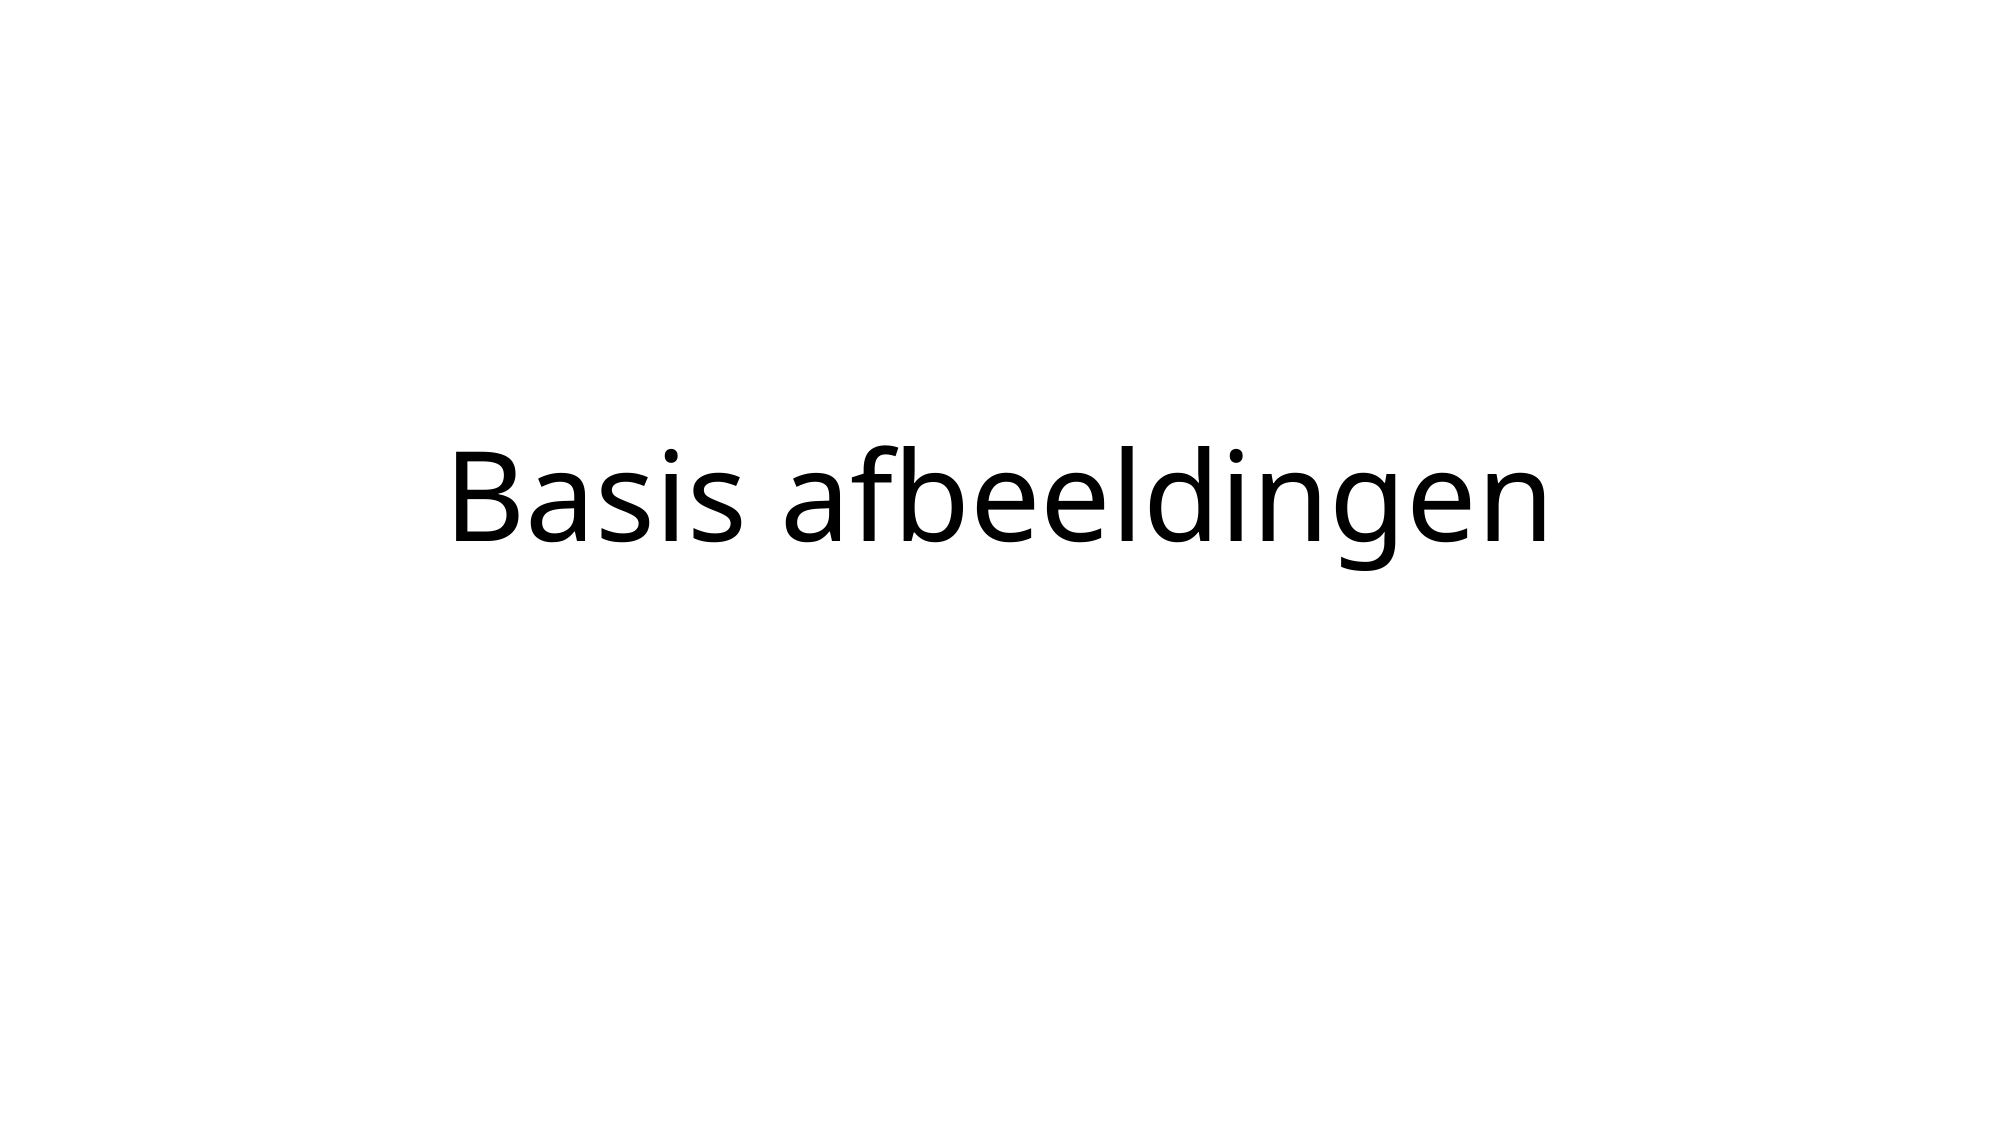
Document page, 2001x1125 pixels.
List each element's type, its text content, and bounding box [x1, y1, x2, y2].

title Basis afbeeldingen [249, 184, 1750, 576]
